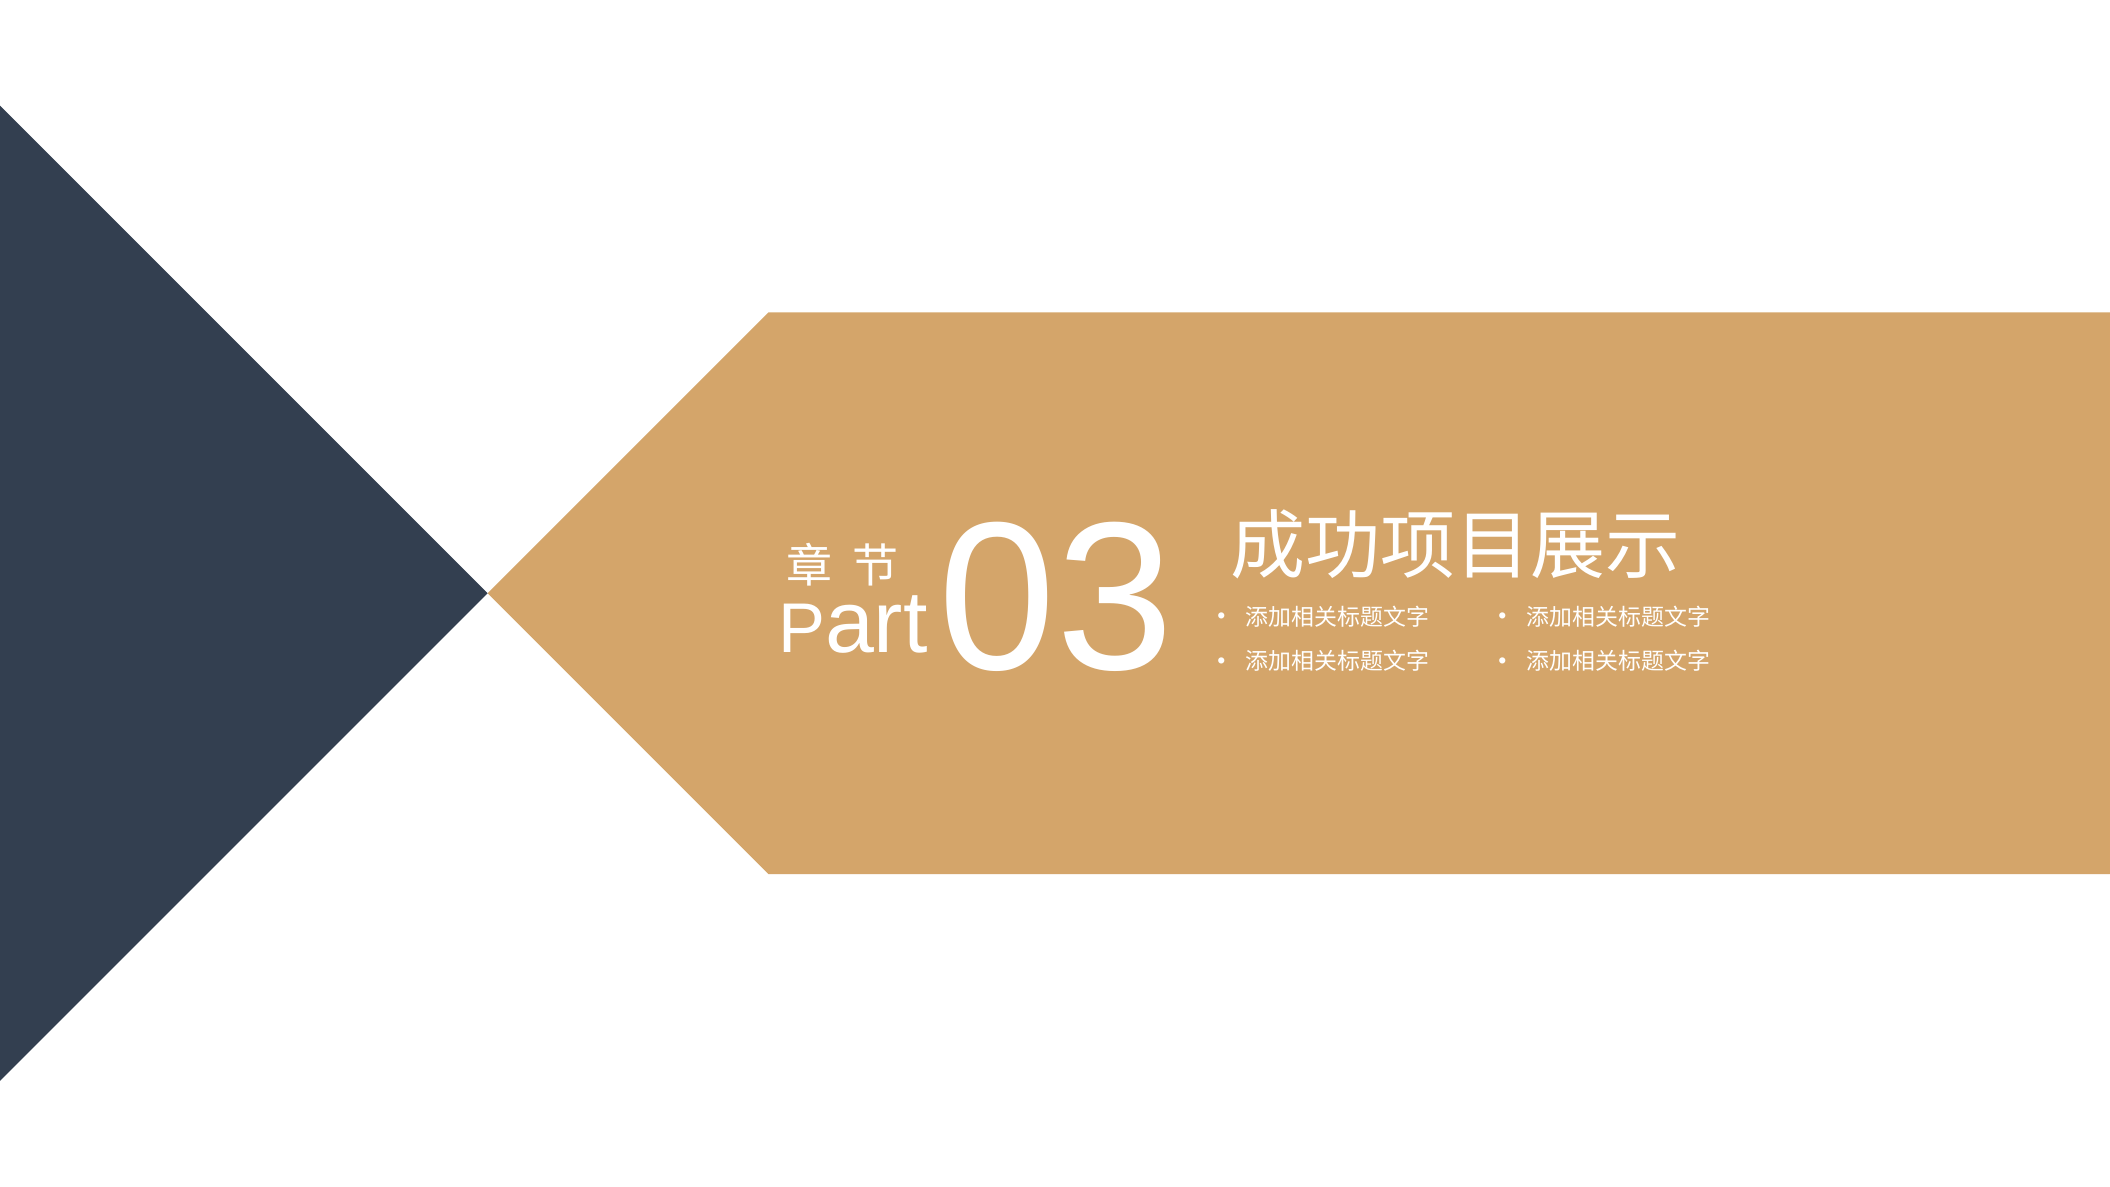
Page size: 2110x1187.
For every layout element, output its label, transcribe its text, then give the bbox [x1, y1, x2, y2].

text_box Part [778, 564, 928, 671]
text_box [0, 104, 490, 1083]
text_box 添加相关标题文字 [1202, 639, 1445, 682]
text_box 添加相关标题文字 [1483, 639, 1726, 682]
text_box 添加相关标题文字 [1483, 594, 1726, 638]
text_box 03 [938, 458, 1174, 712]
text_box 添加相关标题文字 [1202, 594, 1445, 638]
text_box 章 节 [786, 536, 900, 593]
text_box [488, 311, 2110, 876]
text_box 成功项目展示 [1194, 497, 1717, 588]
